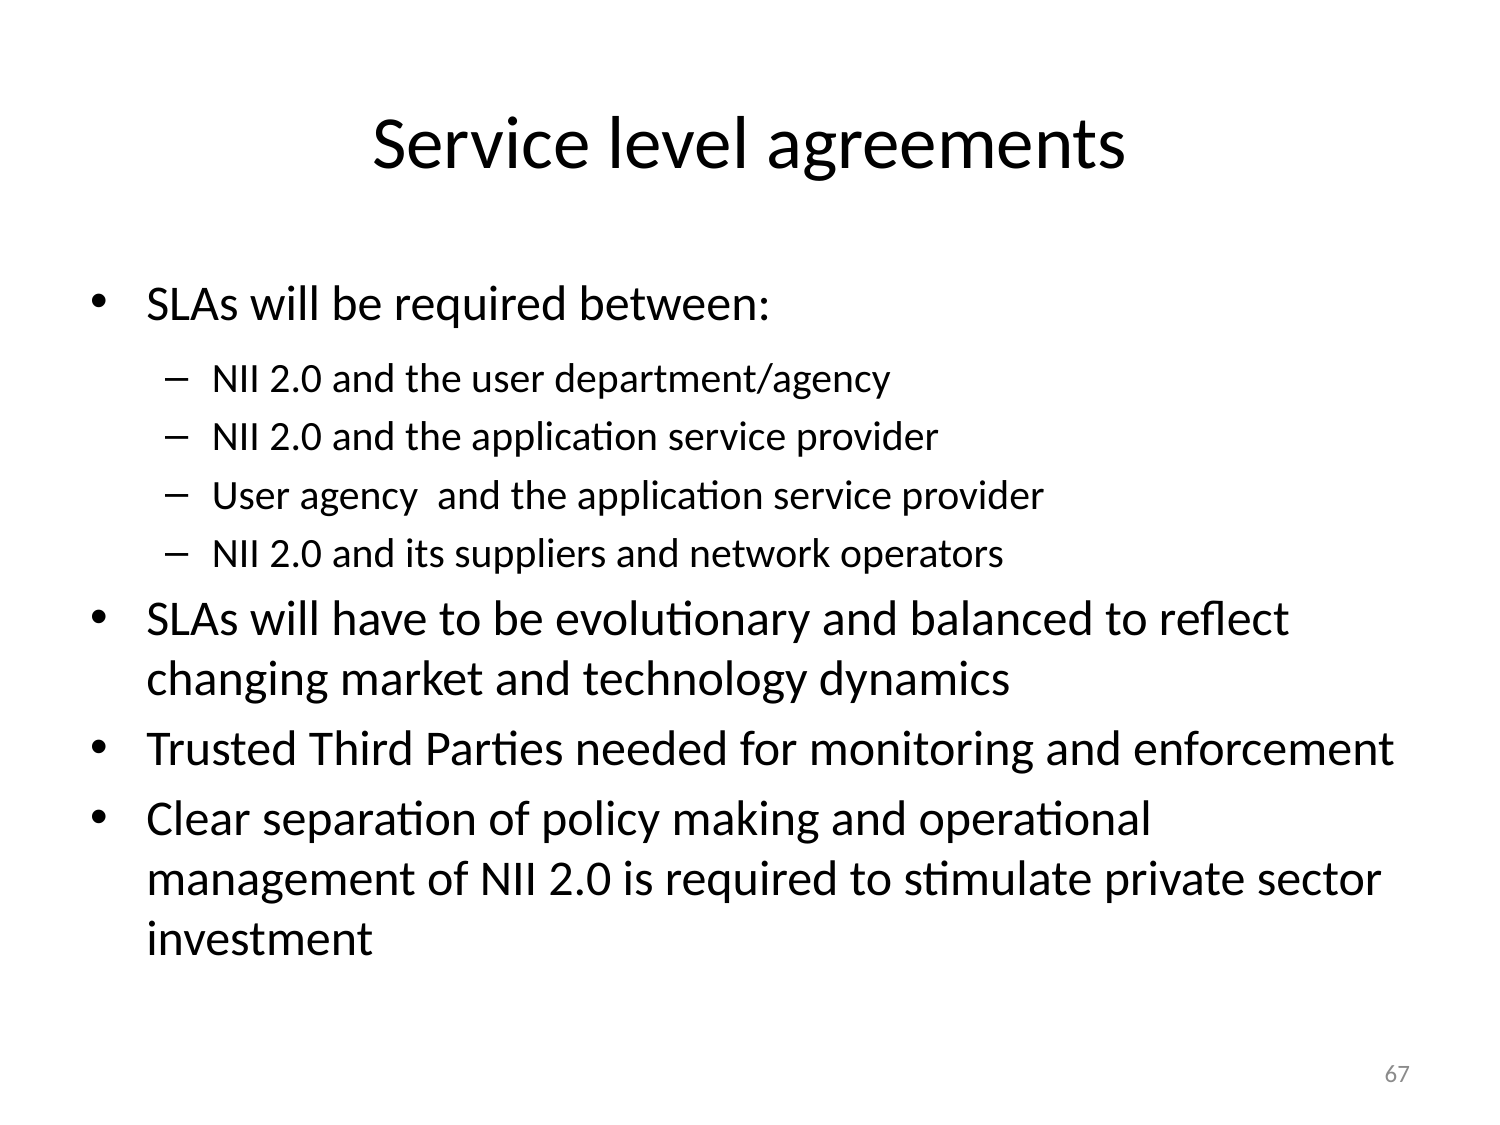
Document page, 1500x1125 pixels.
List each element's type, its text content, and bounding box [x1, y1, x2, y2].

title Service level agreements [75, 45, 1425, 233]
slide_number 67 [1074, 1042, 1425, 1103]
list SLAs will be required between: NII 2.0 and the user department/agency NII 2.0 and the application service provider User agency and the application service provider NII 2.0 and its suppliers and network operators SLAs will have to be evolutionary and balanced to reflect changing market and technology dynamics Trusted Third Parties needed for monitoring and enforcement Clear separation of policy making and operational management of NII 2.0 is required to stimulate private sector investment [75, 262, 1425, 1067]
